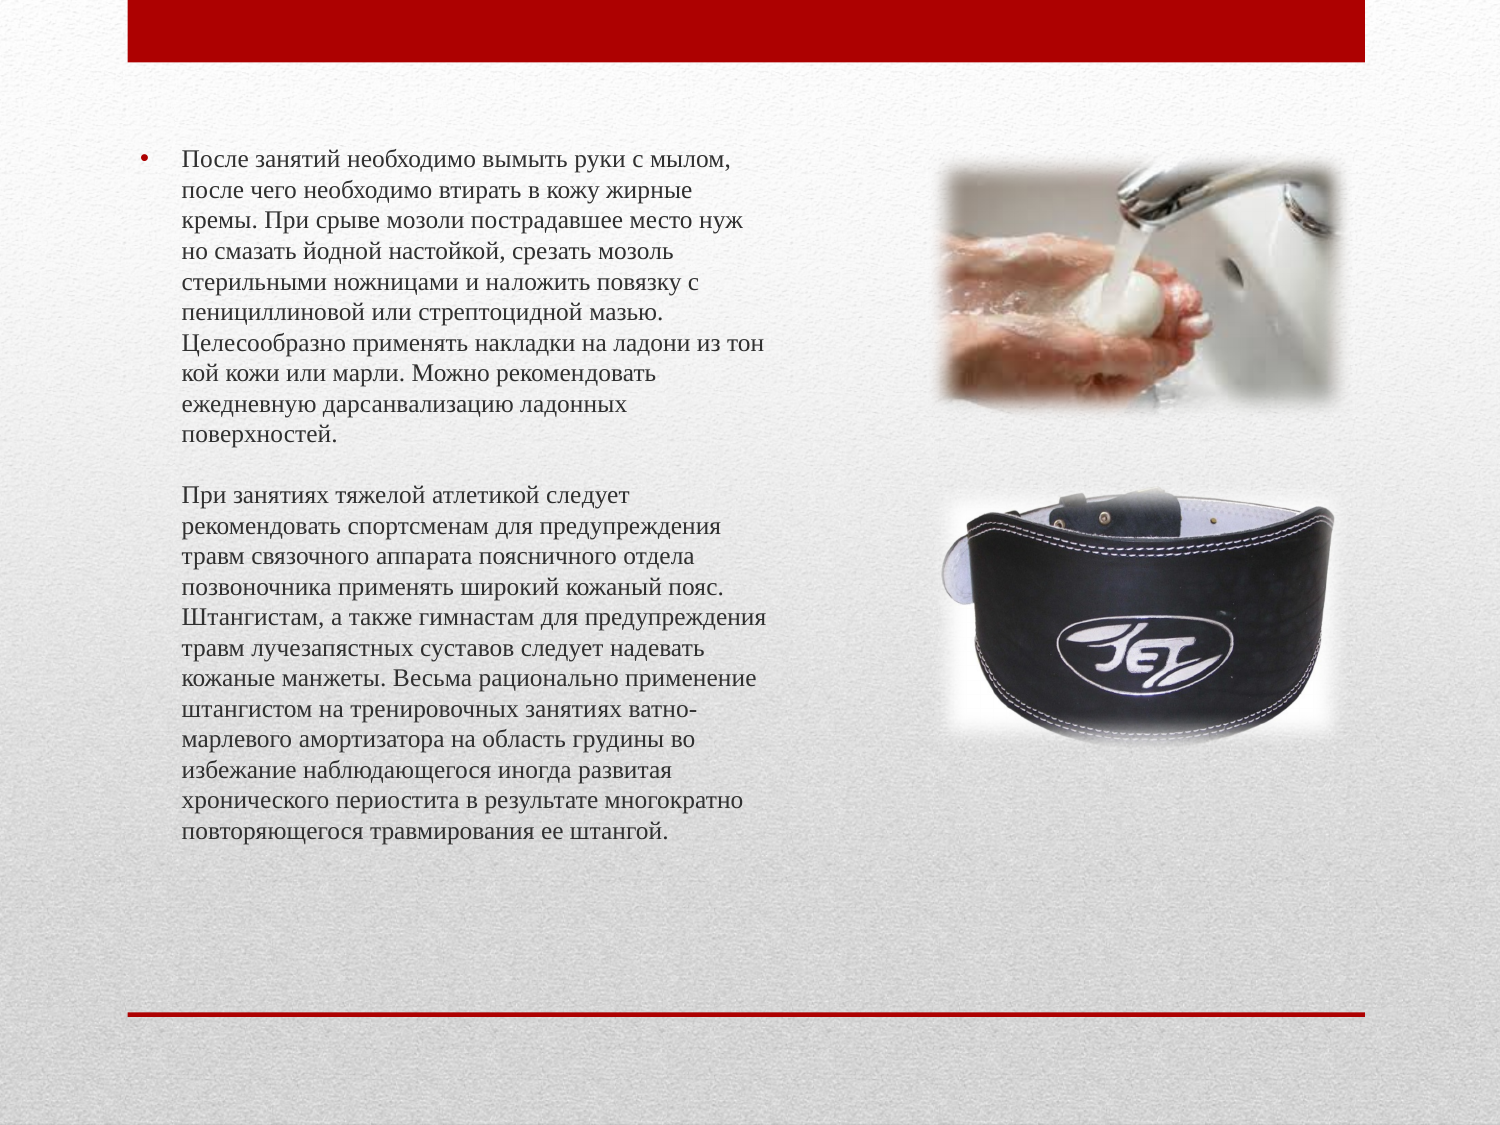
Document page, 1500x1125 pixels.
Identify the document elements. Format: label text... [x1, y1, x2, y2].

picture [926, 149, 1353, 422]
picture [926, 479, 1353, 753]
list После занятий необходимо вымыть руки с мылом, после чего необходимо втирать в кожу жирные кремы. При срыве мозоли пострадавшее место нуж­но смазать йодной настойкой, срезать мозоль стерильными ножницами и на­ложить повязку с пенициллиновой или стрептоцидной мазью. Целесообразно применять накладки на ладони из тон­кой кожи или марли. Можно рекомен­довать ежедневную дарсанвализацию ладонных поверхностей. При занятиях тяжелой атлетикой сле­дует рекомендовать спортсменам для предупреждения травм связочного аппа­рата поясничного отдела позвоночника применять широкий кожаный пояс. Штангистам, а также гимнастам для предупреждения травм лучезапястных суставов следует надевать кожаные ман­жеты. Весьма рационально применение штангистом на тренировочных заняти­ях ватно-марлевого амортизатора на об­ласть грудины во избежание наблюдаю­щегося иногда развитая хронического периостита в результате многократно повторяющегося травмирования ее штангой. [125, 112, 786, 906]
